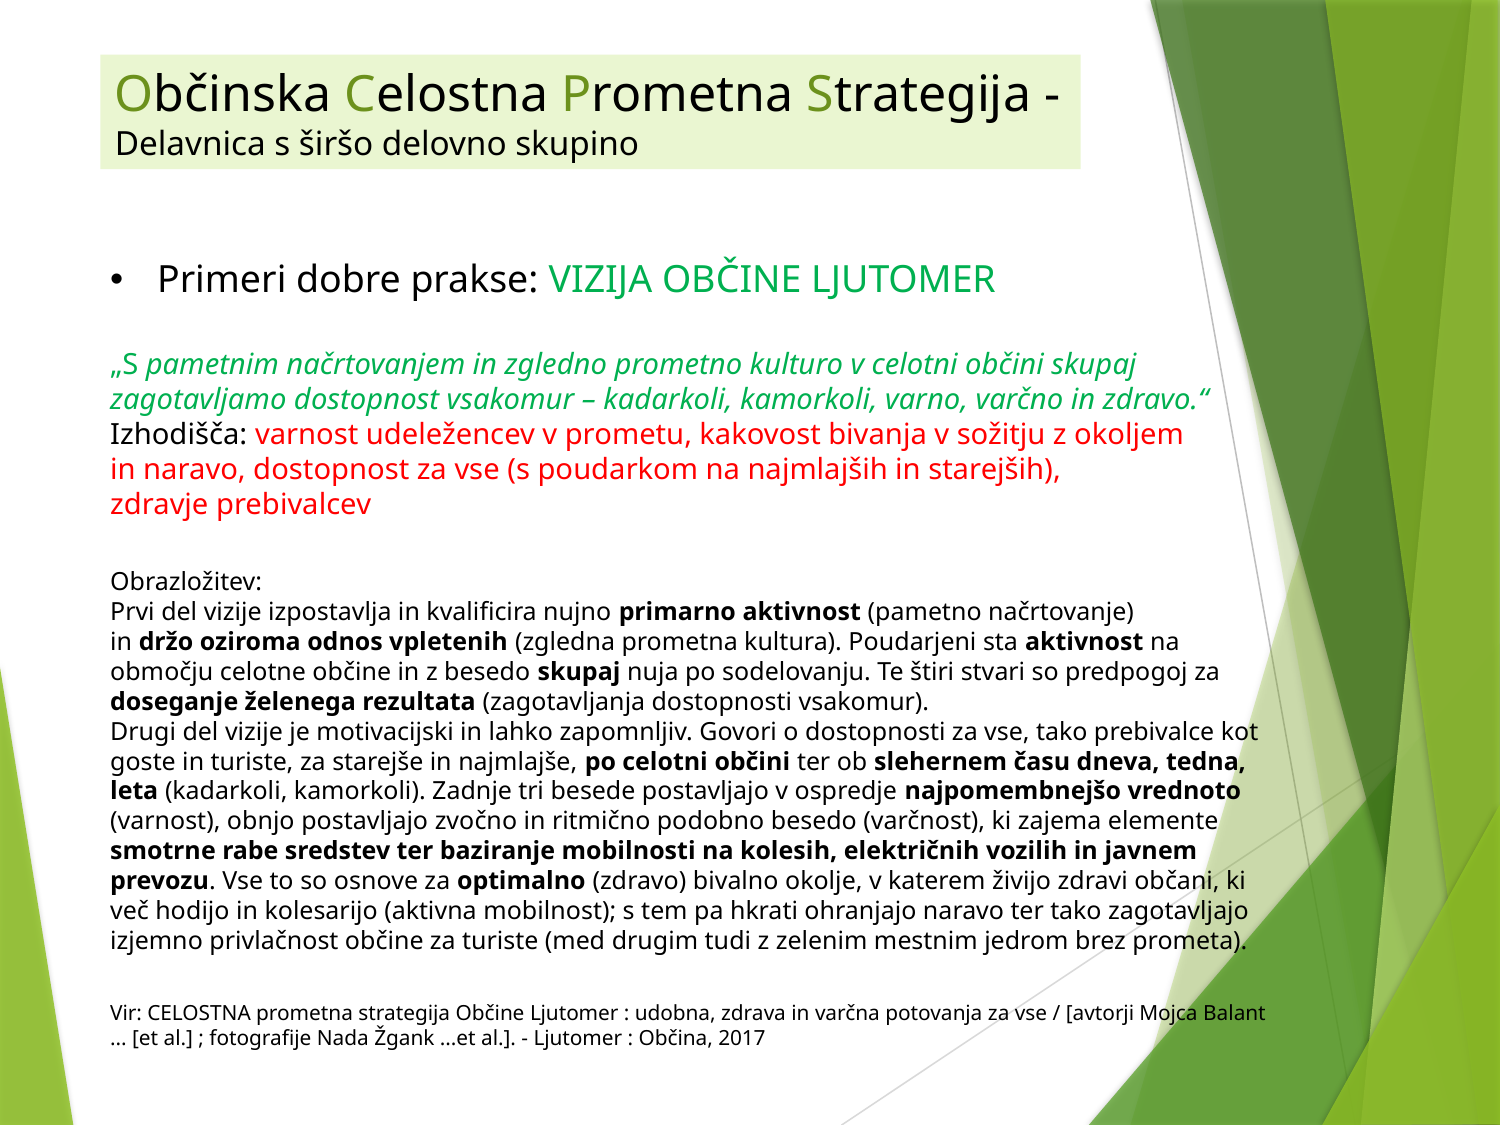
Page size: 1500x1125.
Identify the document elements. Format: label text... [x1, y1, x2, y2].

text_box Primeri dobre prakse: VIZIJA OBČINE LJUTOMER „S pametnim načrtovanjem in zgledno prometno kulturo v celotni občini skupaj zagotavljamo dostopnost vsakomur – kadarkoli, kamorkoli, varno, varčno in zdravo.“ Izhodišča: varnost udeležencev v prometu, kakovost bivanja v sožitju z okoljem in naravo, dostopnost za vse (s poudarkom na najmlajših in starejših), zdravje prebivalcev Obrazložitev: Prvi del vizije izpostavlja in kvalificira nujno primarno aktivnost (pametno načrtovanje) in držo oziroma odnos vpletenih (zgledna prometna kultura). Poudarjeni sta aktivnost na območju celotne občine in z besedo skupaj nuja po sodelovanju. Te štiri stvari so predpogoj za doseganje želenega rezultata (zagotavljanja dostopnosti vsakomur). Drugi del vizije je motivacijski in lahko zapomnljiv. Govori o dostopnosti za vse, tako prebivalce kot goste in turiste, za starejše in najmlajše, po celotni občini ter ob slehernem času dneva, tedna, leta (kadarkoli, kamorkoli). Zadnje tri besede postavljajo v ospredje najpomembnejšo vrednoto (varnost), obnjo postavljajo zvočno in ritmično podobno besedo (varčnost), ki zajema elemente smotrne rabe sredstev ter baziranje mobilnosti na kolesih, električnih vozilih in javnem prevozu. Vse to so osnove za optimalno (zdravo) bivalno okolje, v katerem živijo zdravi občani, ki več hodijo in kolesarijo (aktivna mobilnost); s tem pa hkrati ohranjajo naravo ter tako zagotavljajo izjemno privlačnost občine za turiste (med drugim tudi z zelenim mestnim jedrom brez prometa). Vir: CELOSTNA prometna strategija Občine Ljutomer : udobna, zdrava in varčna potovanja za vse / [avtorji Mojca Balant ... [et al.] ; fotografije Nada Žgank ...et al.]. - Ljutomer : Občina, 2017 [95, 248, 1282, 1057]
text_box Občinska Celostna Prometna Strategija - Delavnica s širšo delovno skupino [100, 54, 1081, 170]
